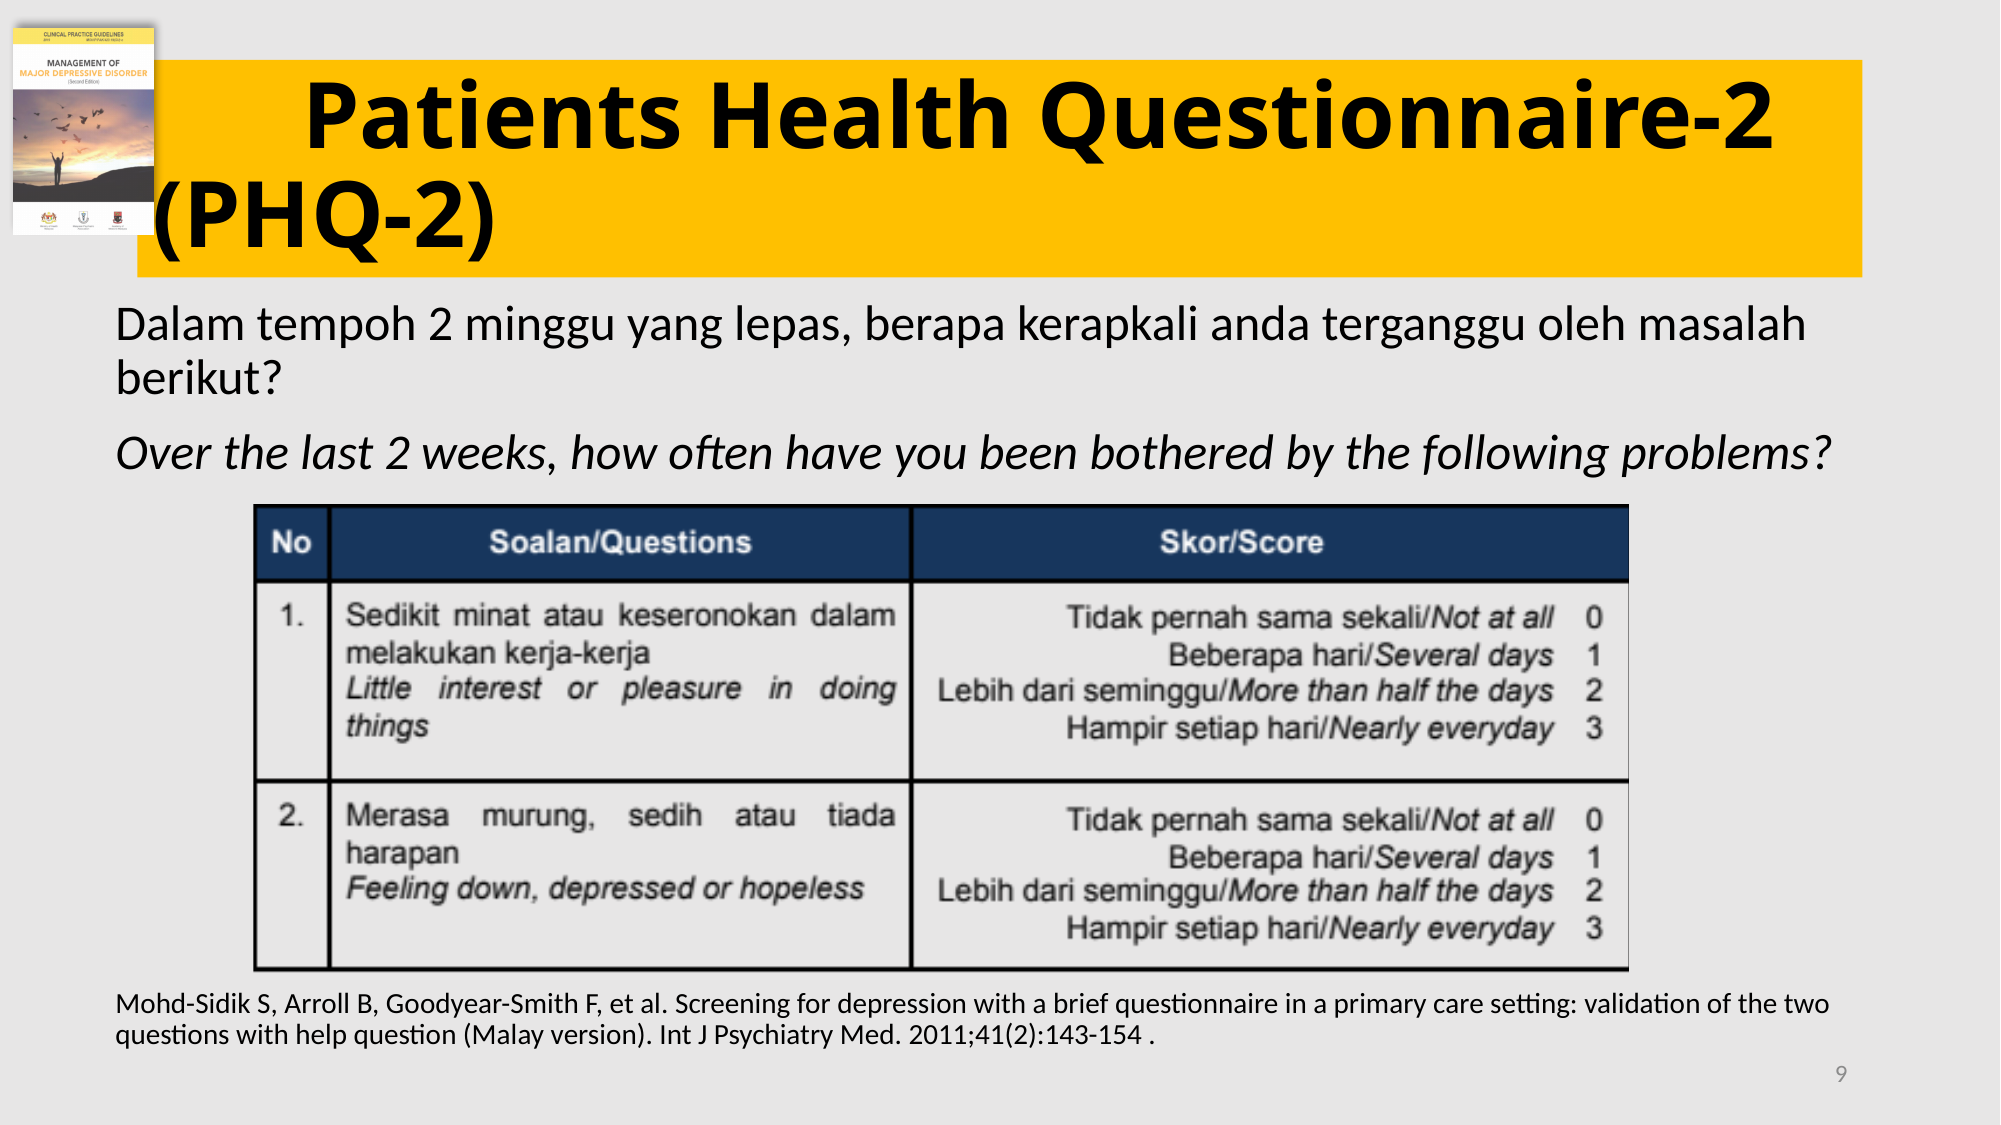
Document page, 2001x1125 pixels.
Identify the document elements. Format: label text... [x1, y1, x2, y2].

list Dalam tempoh 2 minggu yang lepas, berapa kerapkali anda terganggu oleh masalah berikut? Over the last 2 weeks, how often have you been bothered by the following problems? Mohd-Sidik S, Arroll B, Goodyear-Smith F, et al. Screening for depression with a brief questionnaire in a primary care setting: validation of the two questions with help question (Malay version). Int J Psychiatry Med. 2011;41(2):143-154 . [100, 290, 1892, 1066]
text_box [253, 504, 1629, 1046]
slide_number 9 [1412, 1042, 1863, 1103]
title Patients Health Questionnaire-2 (PHQ-2) [137, 59, 1863, 278]
picture [13, 28, 154, 235]
